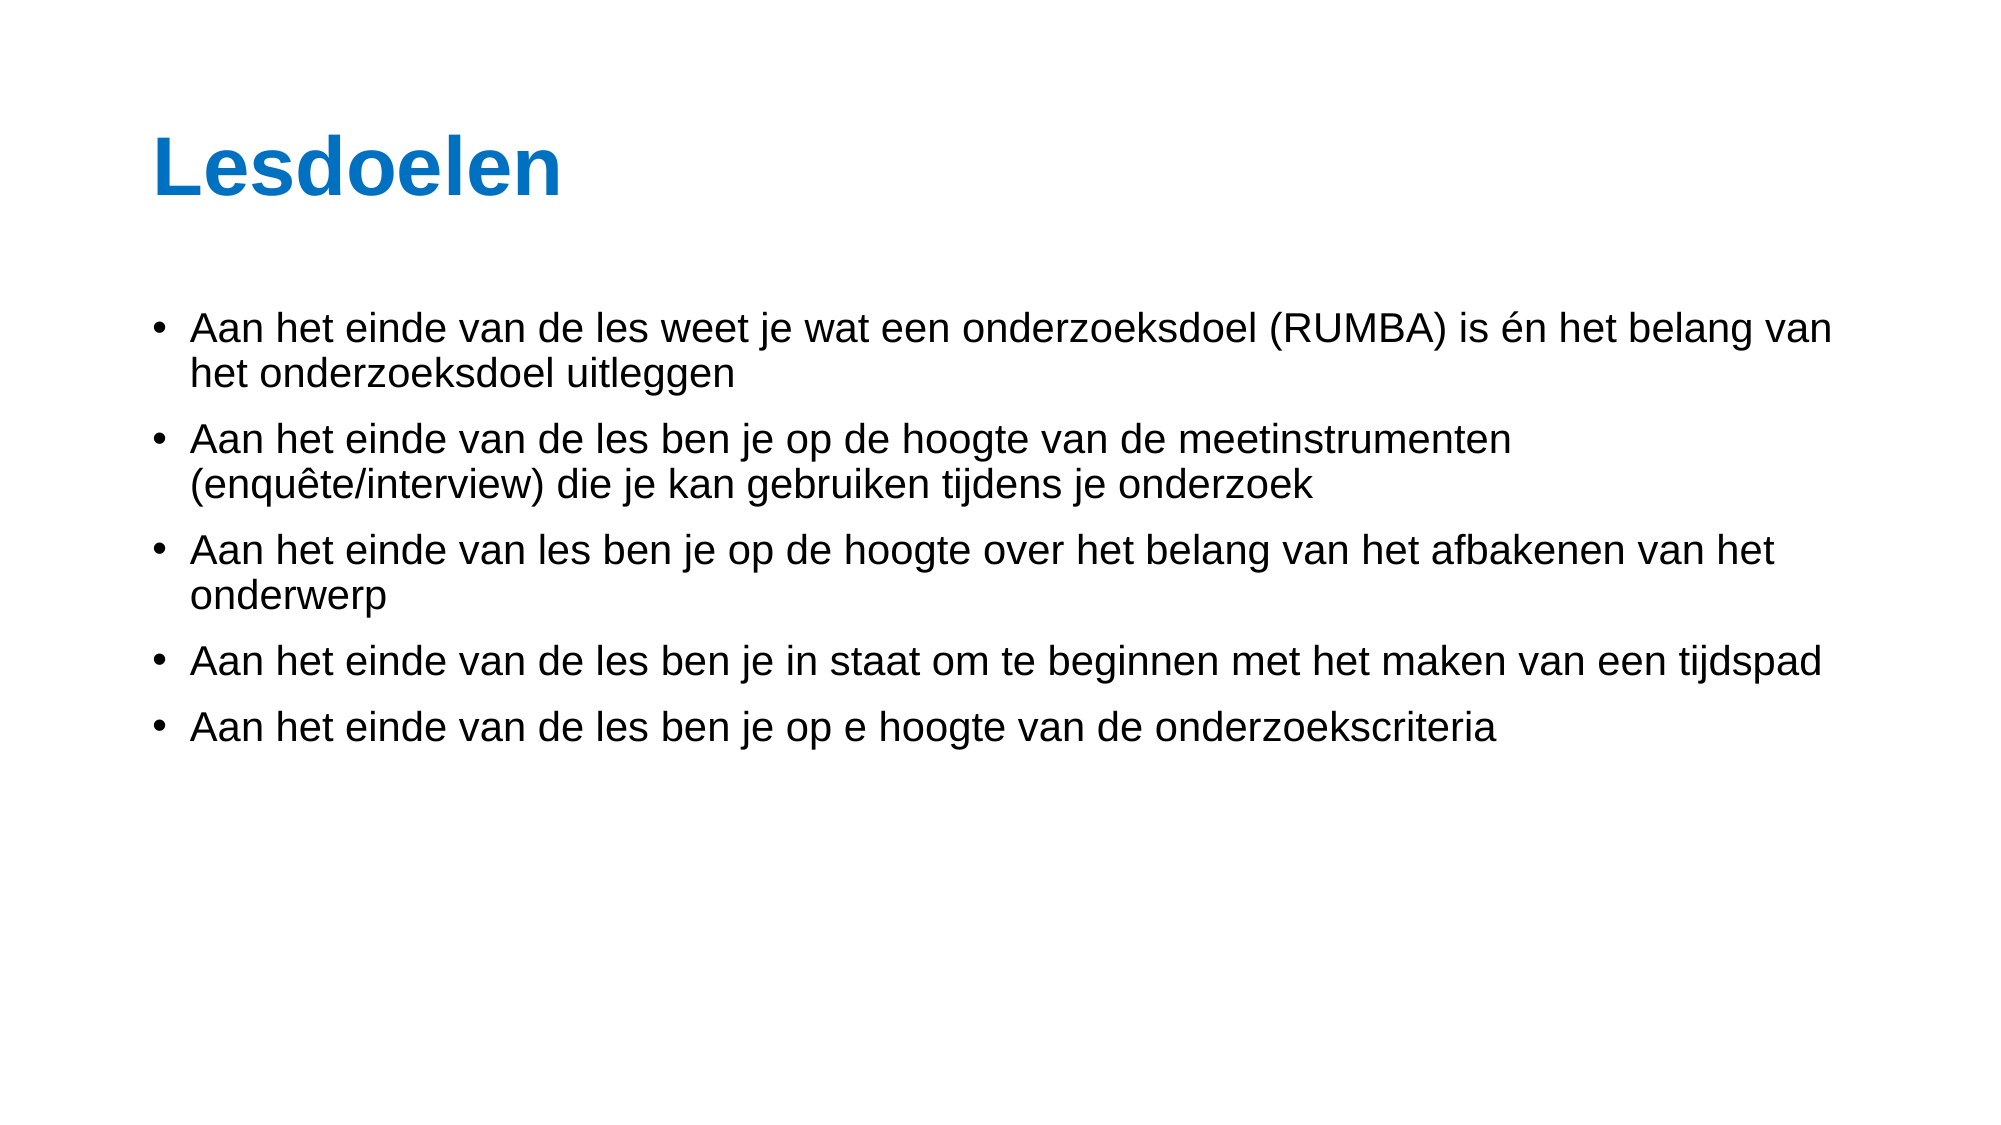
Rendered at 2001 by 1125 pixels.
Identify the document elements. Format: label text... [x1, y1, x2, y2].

list Aan het einde van de les weet je wat een onderzoeksdoel (RUMBA) is én het belang van het onderzoeksdoel uitleggen Aan het einde van de les ben je op de hoogte van de meetinstrumenten (enquête/interview) die je kan gebruiken tijdens je onderzoek Aan het einde van les ben je op de hoogte over het belang van het afbakenen van het onderwerp Aan het einde van de les ben je in staat om te beginnen met het maken van een tijdspad Aan het einde van de les ben je op e hoogte van de onderzoekscriteria [137, 299, 1863, 1014]
title Lesdoelen [137, 59, 1863, 278]
